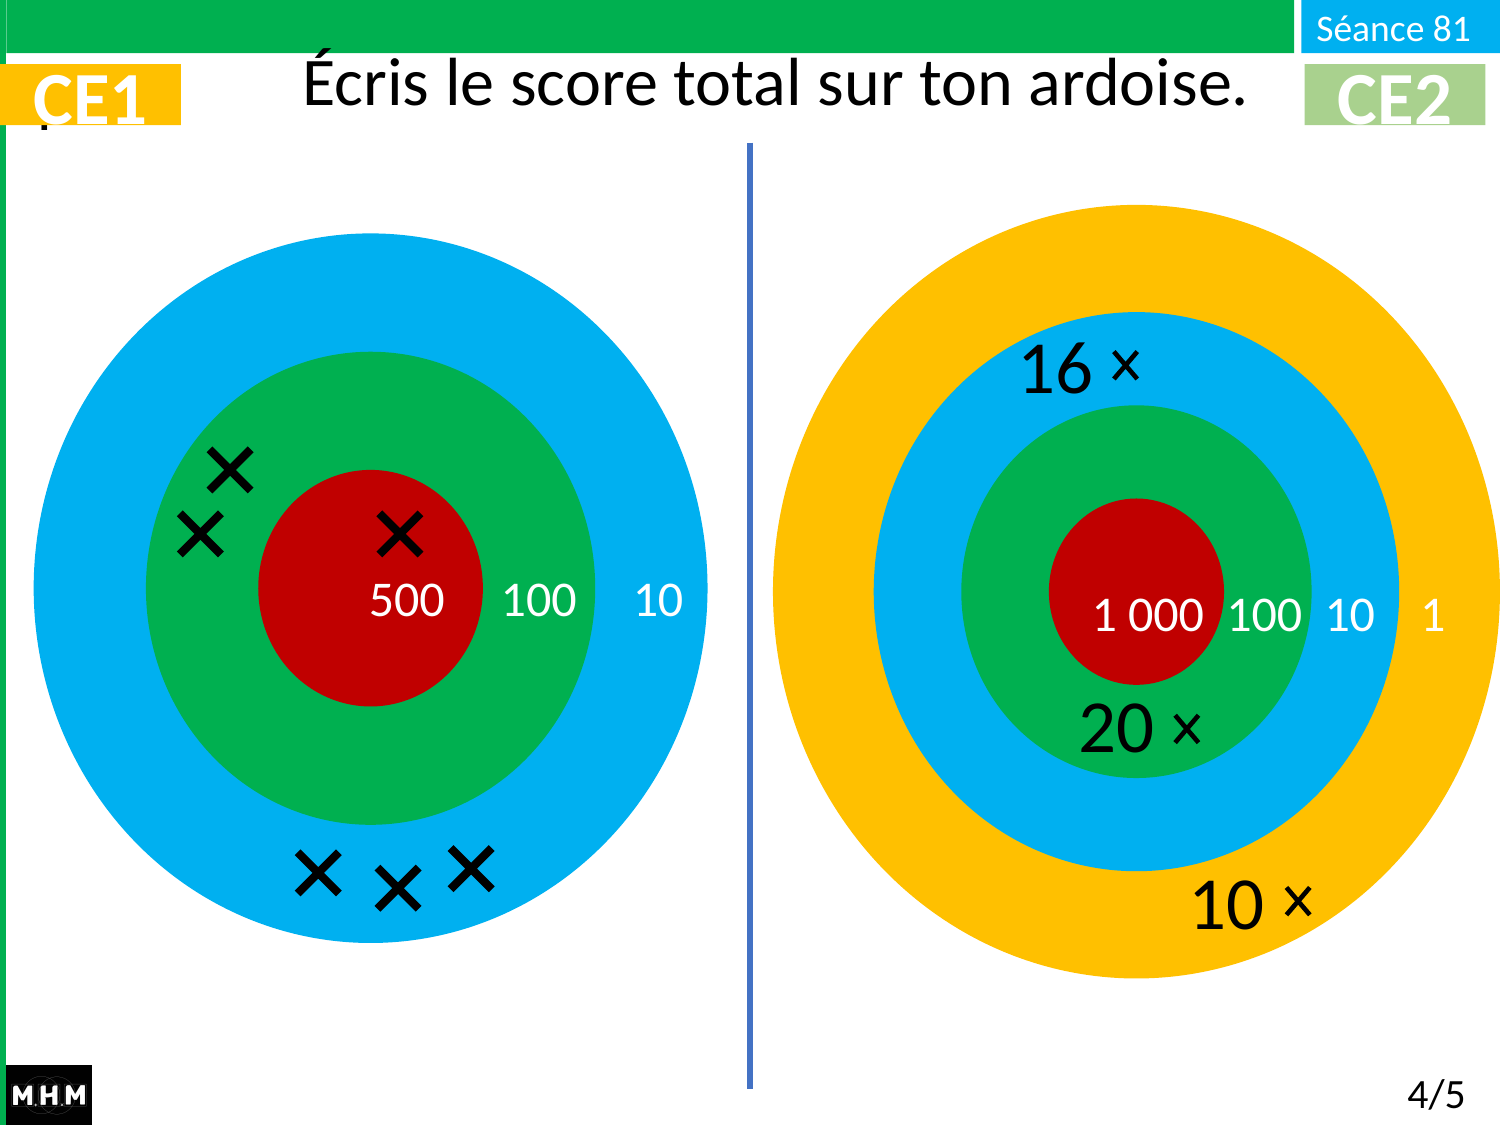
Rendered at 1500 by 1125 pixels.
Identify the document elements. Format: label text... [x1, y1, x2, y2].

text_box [33, 233, 708, 943]
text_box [772, 204, 1500, 979]
text_box CE1 [0, 63, 182, 126]
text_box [1173, 846, 1321, 953]
text_box 500 100 10 [708, 559, 714, 695]
title Écris le score total sur ton ardoise. [287, 38, 1500, 128]
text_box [1063, 670, 1210, 777]
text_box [1002, 310, 1149, 417]
text_box CE2 [1303, 63, 1487, 126]
picture [6, 1065, 92, 1125]
list 4/5 [1373, 1064, 1500, 1125]
